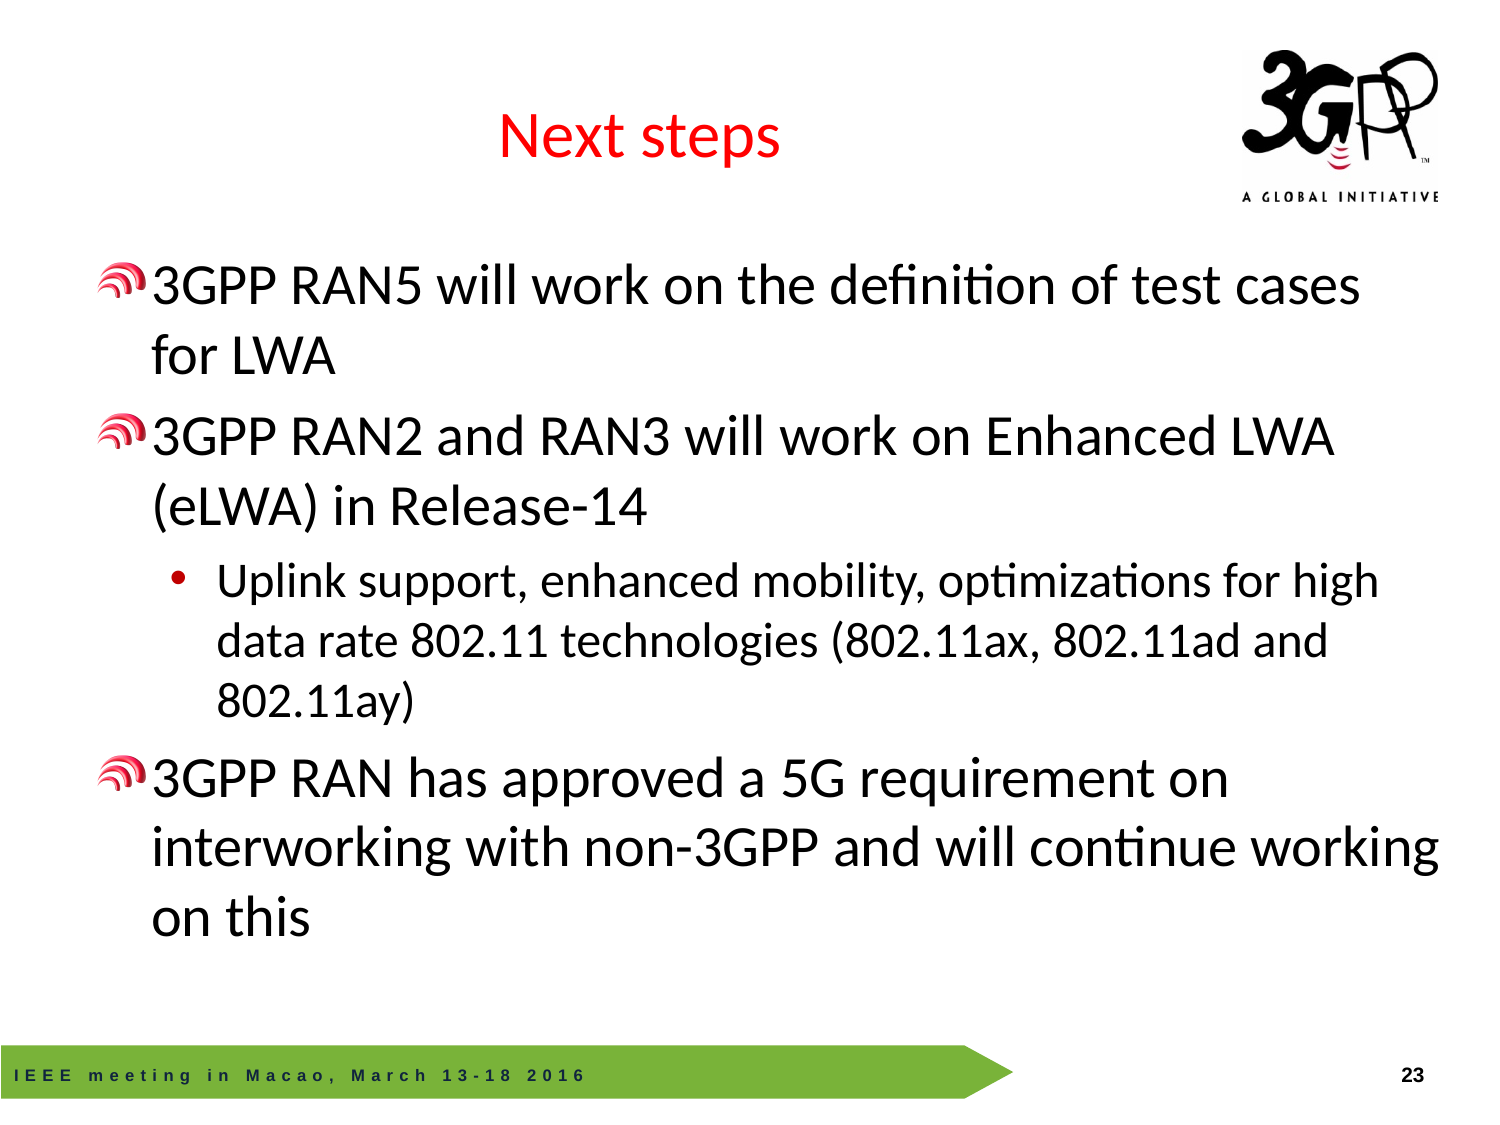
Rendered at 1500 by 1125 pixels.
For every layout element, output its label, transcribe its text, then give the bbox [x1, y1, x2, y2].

picture [94, 260, 136, 302]
title Next steps [80, 37, 1201, 225]
picture [94, 753, 136, 795]
picture [1242, 50, 1438, 202]
list 3GPP RAN5 will work on the definition of test cases for LWA 3GPP RAN2 and RAN3 will work on Enhanced LWA (eLWA) in Release-14 Uplink support, enhanced mobility, optimizations for high data rate 802.11 technologies (802.11ax, 802.11ad and 802.11ay) 3GPP RAN has approved a 5G requirement on interworking with non-3GPP and will continue working on this [79, 238, 1456, 1031]
picture [94, 411, 136, 453]
